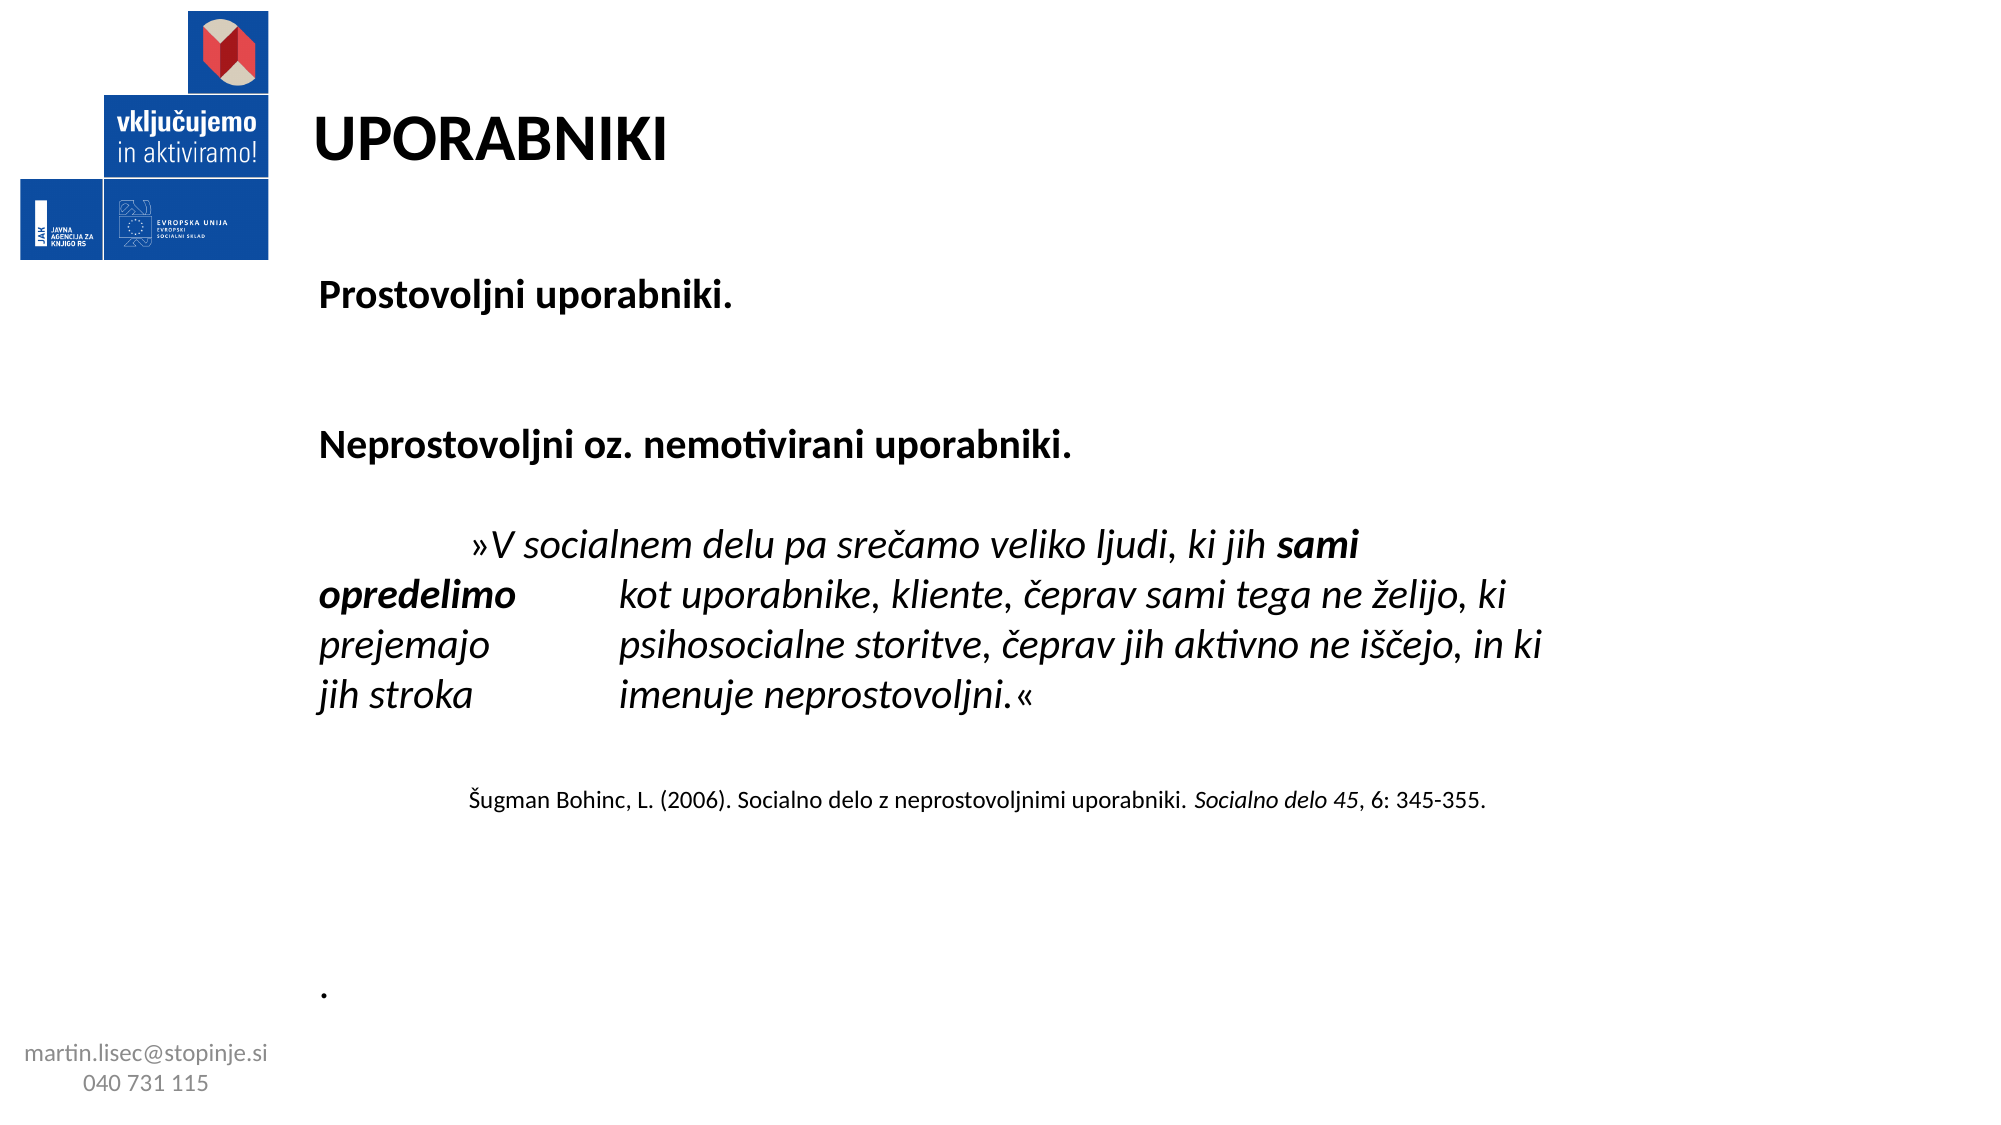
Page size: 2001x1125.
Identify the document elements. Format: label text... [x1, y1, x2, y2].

text_box UPORABNIKI [299, 86, 685, 182]
text_box Prostovoljni uporabniki. Neprostovoljni oz. nemotivirani uporabniki. »V socialnem delu pa srečamo veliko ljudi, ki jih sami opredelimo kot uporabnike, kliente, čeprav sami tega ne želijo, ki prejemajo psihosocialne storitve, čeprav jih aktivno ne iščejo, in ki jih stroka imenuje neprostovoljni.« Šugman Bohinc, L. (2006). Socialno delo z neprostovoljnimi uporabniki. Socialno delo 45, 6: 345-355. . [304, 259, 1580, 1065]
footer martin.lisec@stopinje.si 040 731 115 [0, 1036, 293, 1097]
picture [20, 11, 269, 260]
